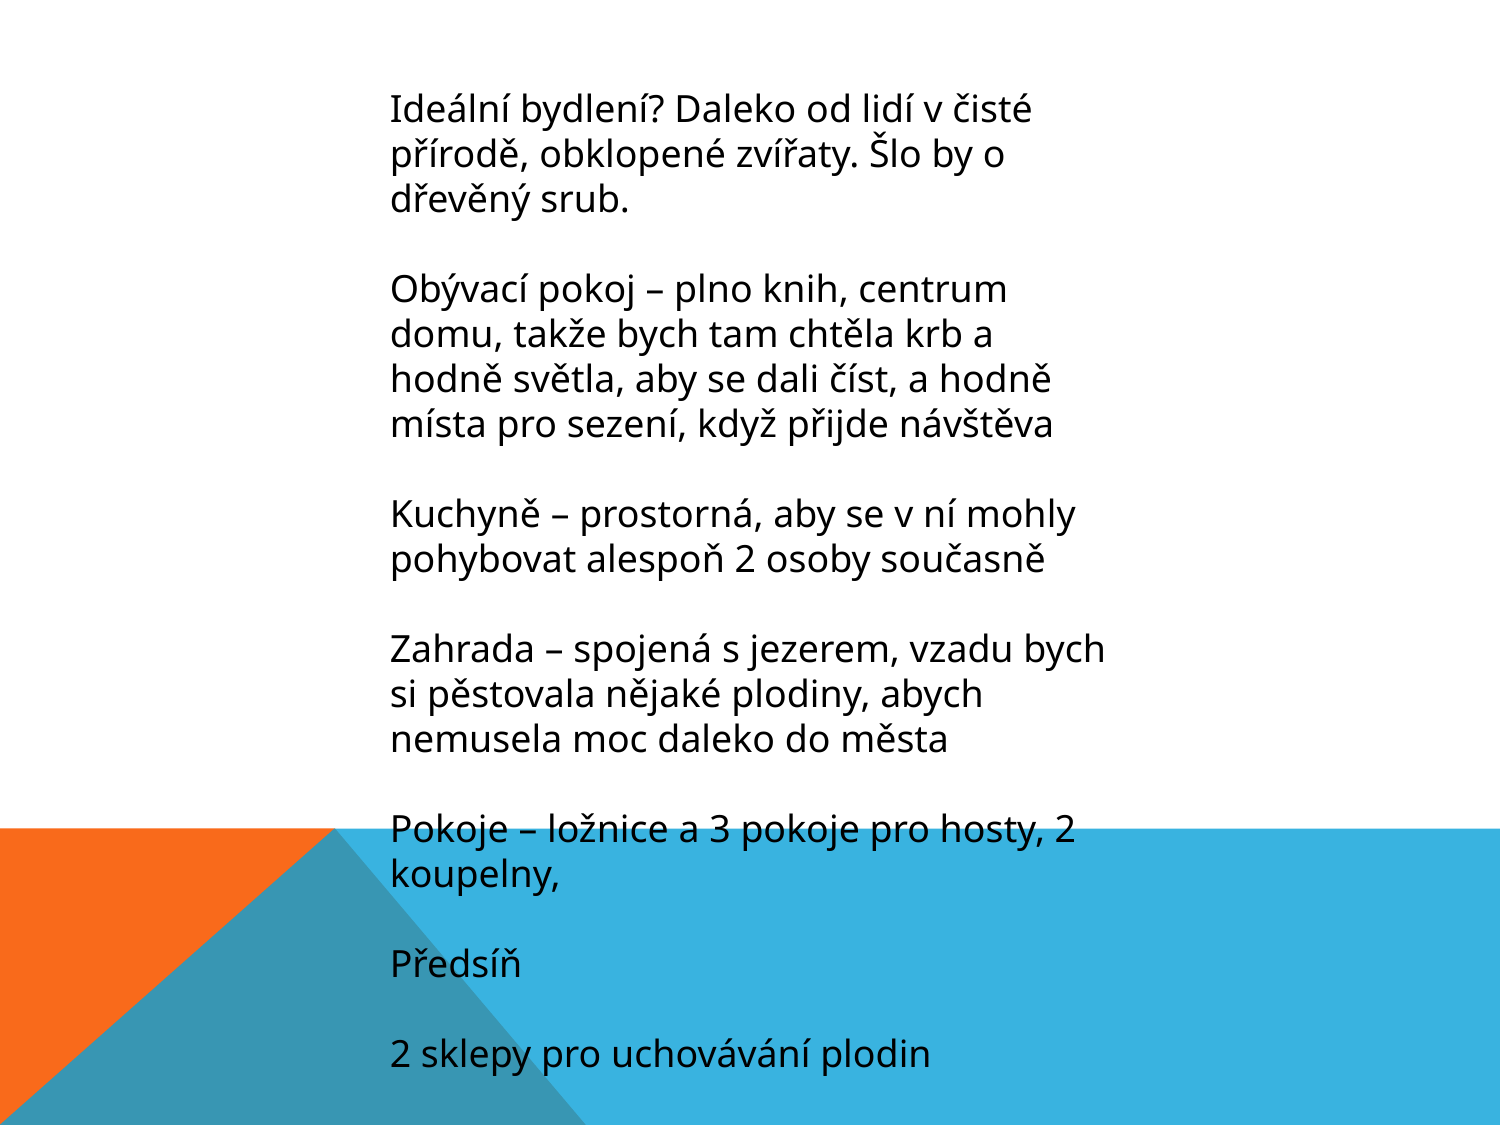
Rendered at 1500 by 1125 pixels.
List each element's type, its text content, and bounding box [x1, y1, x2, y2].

text_box Ideální bydlení? Daleko od lidí v čisté přírodě, obklopené zvířaty. Šlo by o dřevěný srub. Obývací pokoj – plno knih, centrum domu, takže bych tam chtěla krb a hodně světla, aby se dali číst, a hodně místa pro sezení, když přijde návštěva Kuchyně – prostorná, aby se v ní mohly pohybovat alespoň 2 osoby současně Zahrada – spojená s jezerem, vzadu bych si pěstovala nějaké plodiny, abych nemusela moc daleko do města Pokoje – ložnice a 3 pokoje pro hosty, 2 koupelny, Předsíň 2 sklepy pro uchovávání plodin [374, 77, 1125, 1083]
